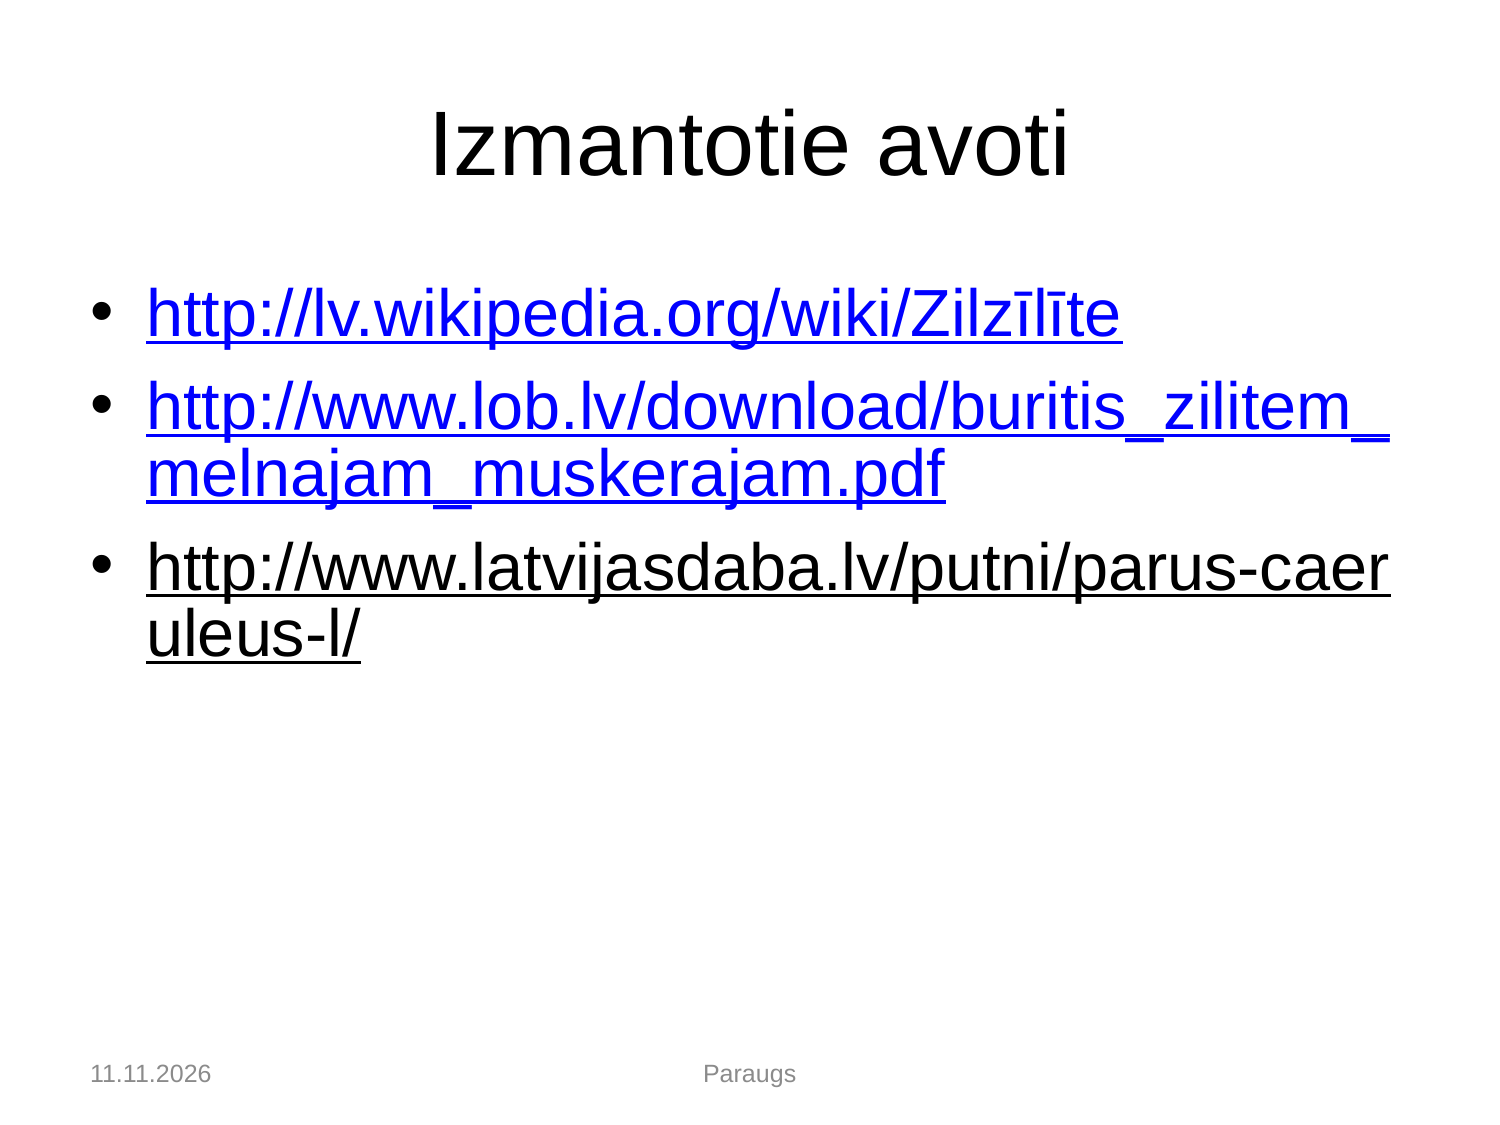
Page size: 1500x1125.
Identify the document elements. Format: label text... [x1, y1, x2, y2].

title Izmantotie avoti [74, 44, 1426, 233]
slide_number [75, 1042, 425, 1103]
footer Paraugs [512, 1042, 988, 1103]
list http://lv.wikipedia.org/wiki/Zilzīlīte http://www.lob.lv/download/buritis_zilitem_melnajam_muskerajam.pdf http://www.latvijasdaba.lv/putni/parus-caeruleus-l/ [74, 262, 1426, 1006]
